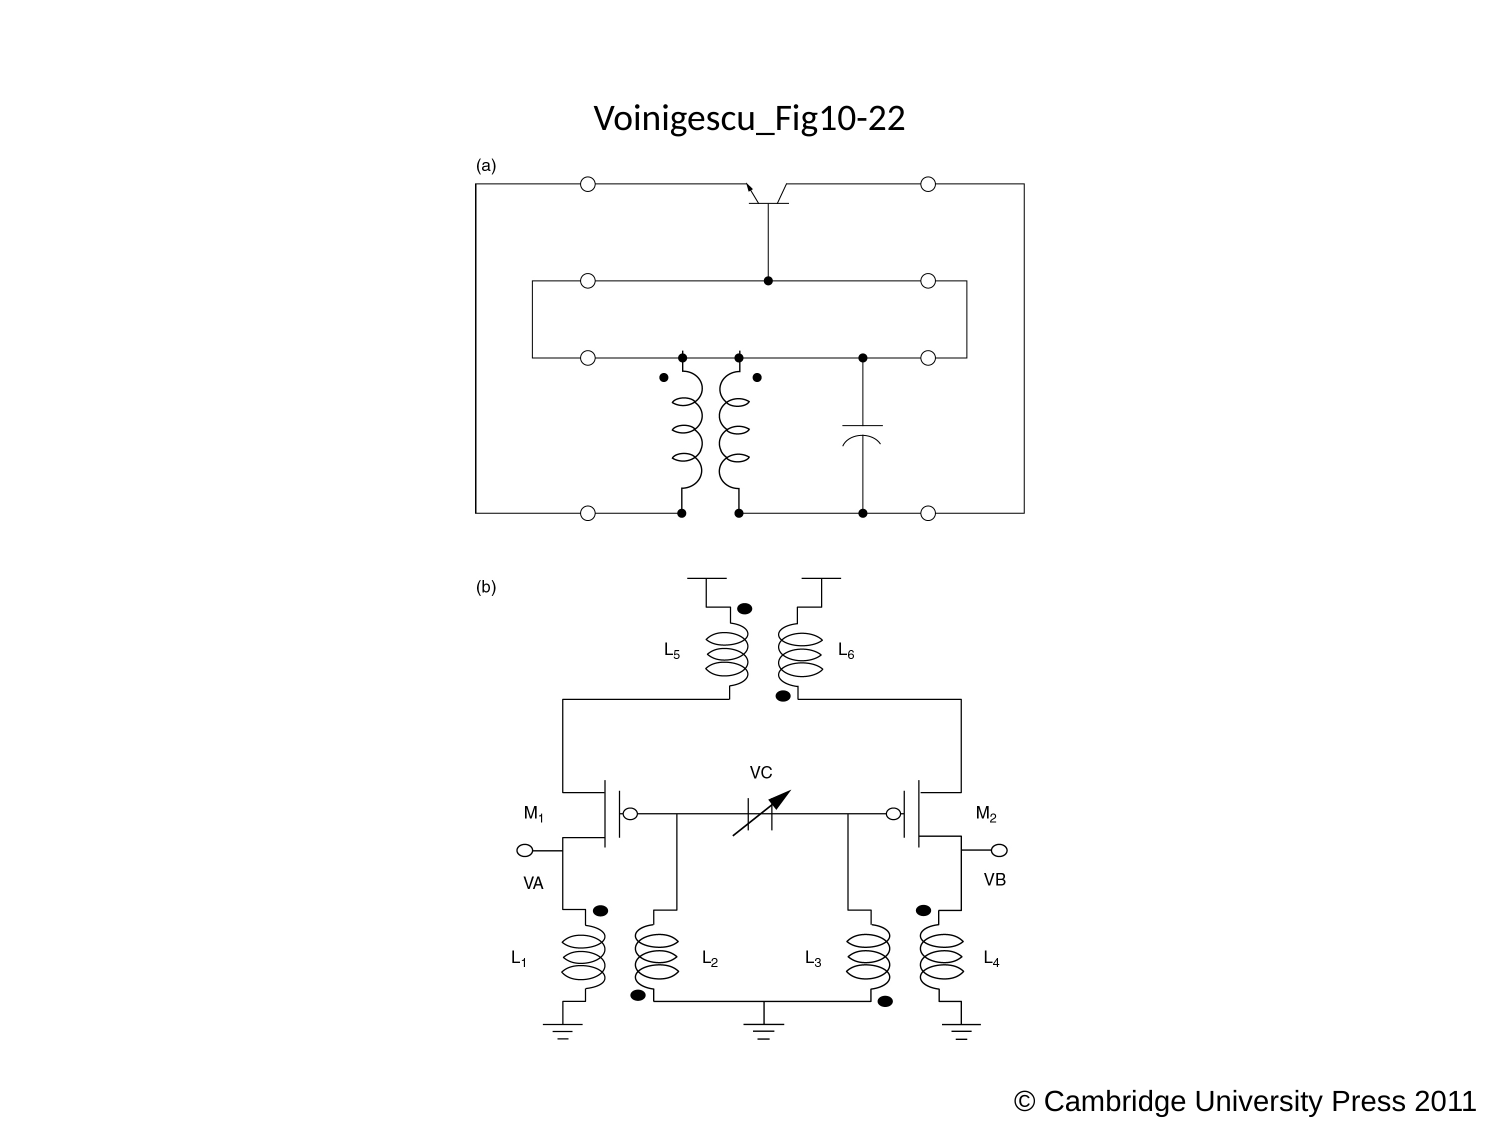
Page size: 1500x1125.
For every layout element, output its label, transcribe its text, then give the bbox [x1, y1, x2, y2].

text_box © Cambridge University Press 2011 [907, 1074, 1493, 1125]
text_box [475, 85, 1025, 1040]
